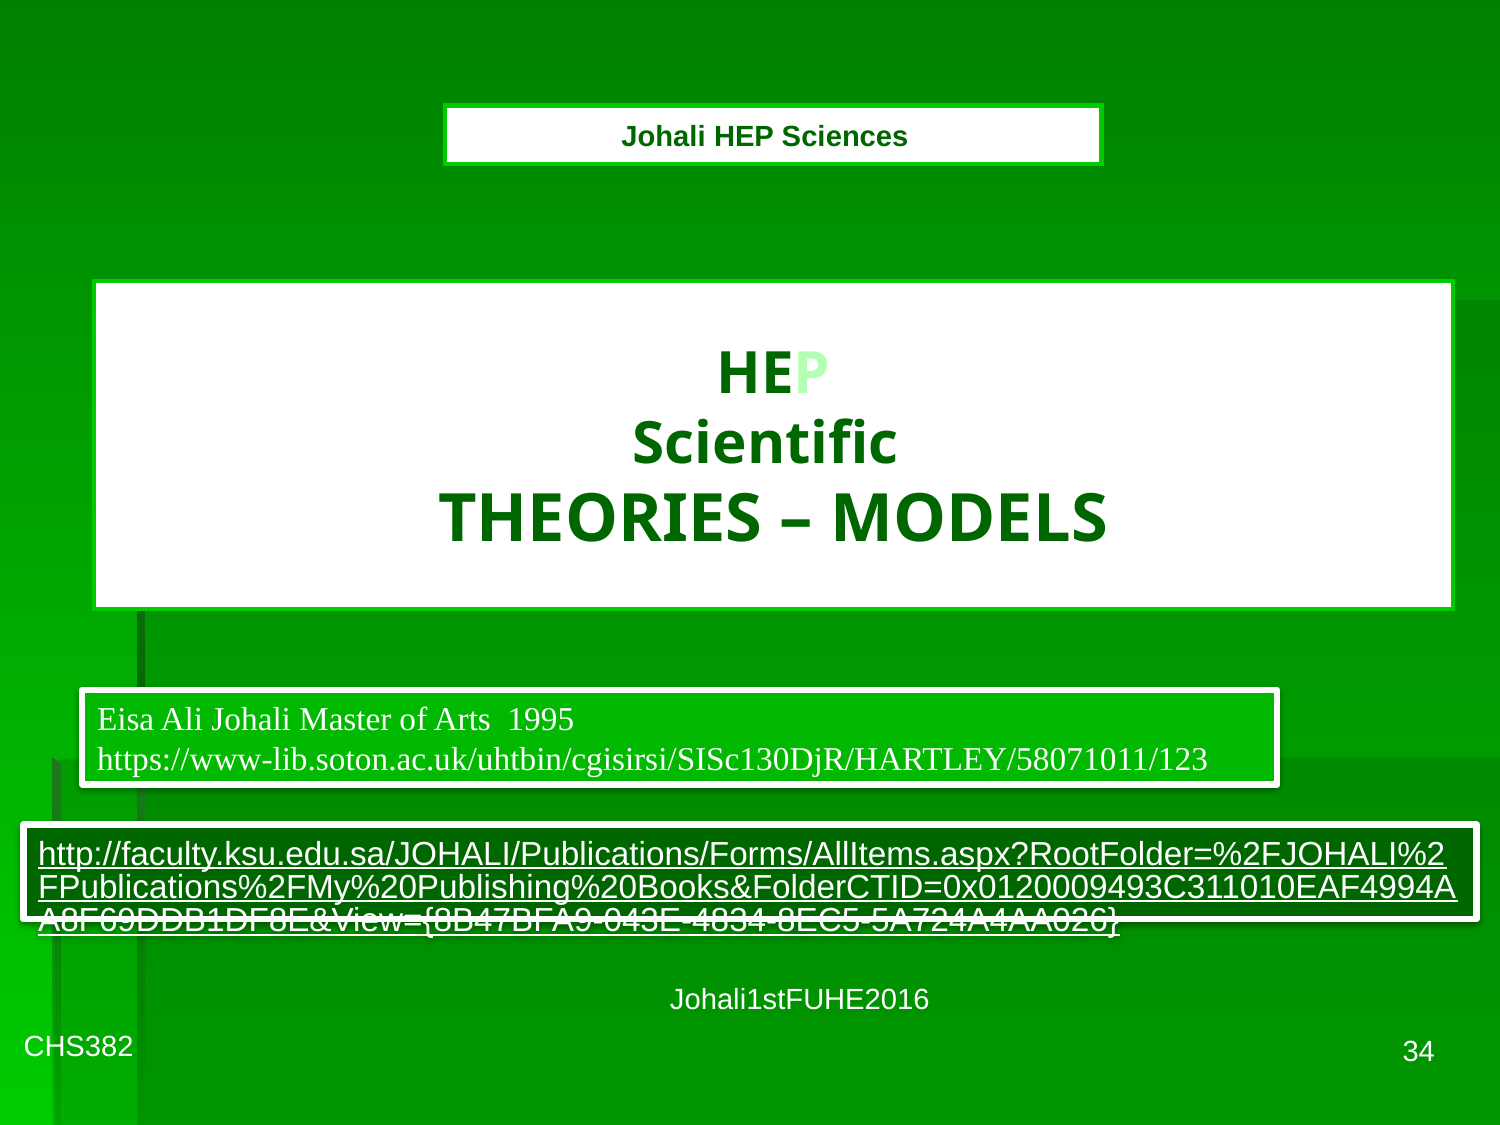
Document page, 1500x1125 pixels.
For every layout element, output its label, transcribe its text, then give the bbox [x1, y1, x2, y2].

footer Johali1stFUHE2016 [562, 972, 1038, 1051]
slide_number CHS382 [8, 1019, 153, 1098]
slide_number 34 [1359, 1024, 1451, 1103]
text_box HEP Scientific THEORIES – MODELS [92, 279, 1455, 611]
text_box Eisa Ali Johali Master of Arts 1995 https://www-lib.soton.ac.uk/uhtbin/cgisirsi/SISc130DjR/HARTLEY/58071011/123 [79, 687, 1280, 788]
text_box Johali HEP Sciences [443, 103, 1104, 166]
text_box http://faculty.ksu.edu.sa/JOHALI/Publications/Forms/AllItems.aspx?RootFolder=%2FJOHALI%2FPublications%2FMy%20Publishing%20Books&FolderCTID=0x0120009493C311010EAF4994AA8F69DDB1DF8E&View={8B47BFA9-043E-4834-8EC5-5A724A4AA026} [20, 821, 1480, 922]
